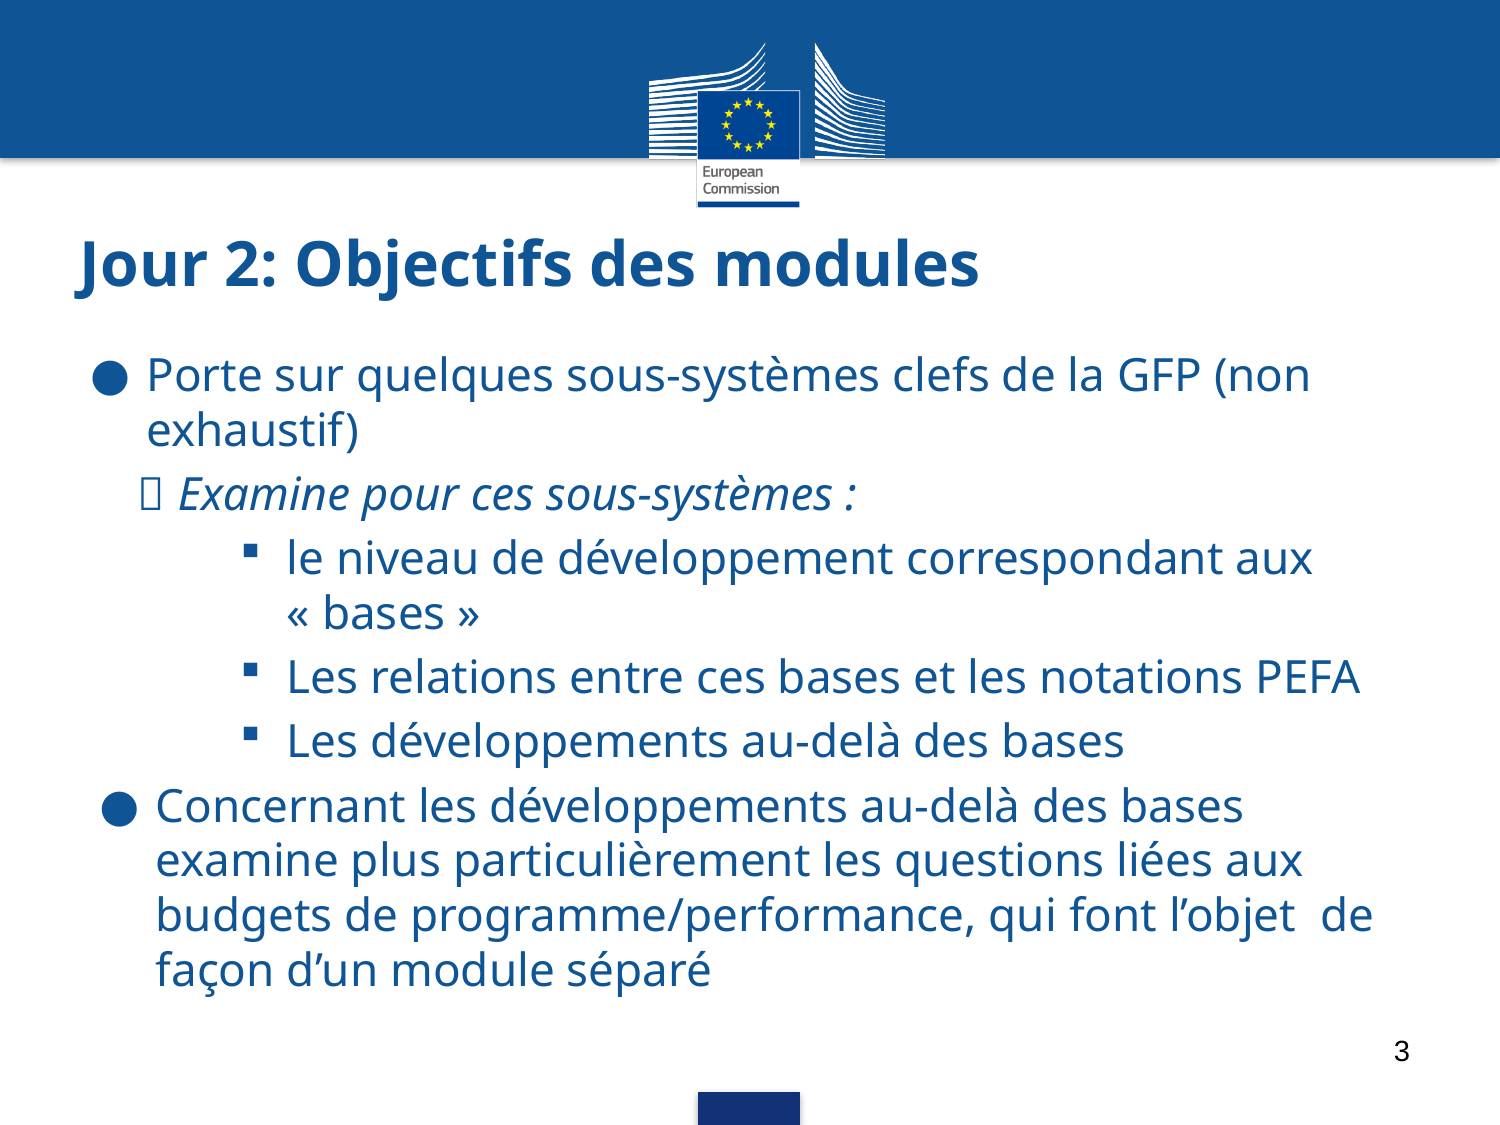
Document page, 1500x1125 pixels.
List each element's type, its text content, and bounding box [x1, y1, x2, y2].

picture [649, 42, 885, 208]
list Porte sur quelques sous-systèmes clefs de la GFP (non exhaustif)  Examine pour ces sous-systèmes : le niveau de développement correspondant aux « bases » Les relations entre ces bases et les notations PEFA Les développements au-delà des bases Concernant les développements au-delà des bases examine plus particulièrement les questions liées aux budgets de programme/performance, qui font l’objet de façon d’un module séparé [74, 337, 1426, 988]
slide_number 3 [1074, 1024, 1426, 1103]
title Jour 2: Objectifs des modules [64, 219, 1416, 303]
